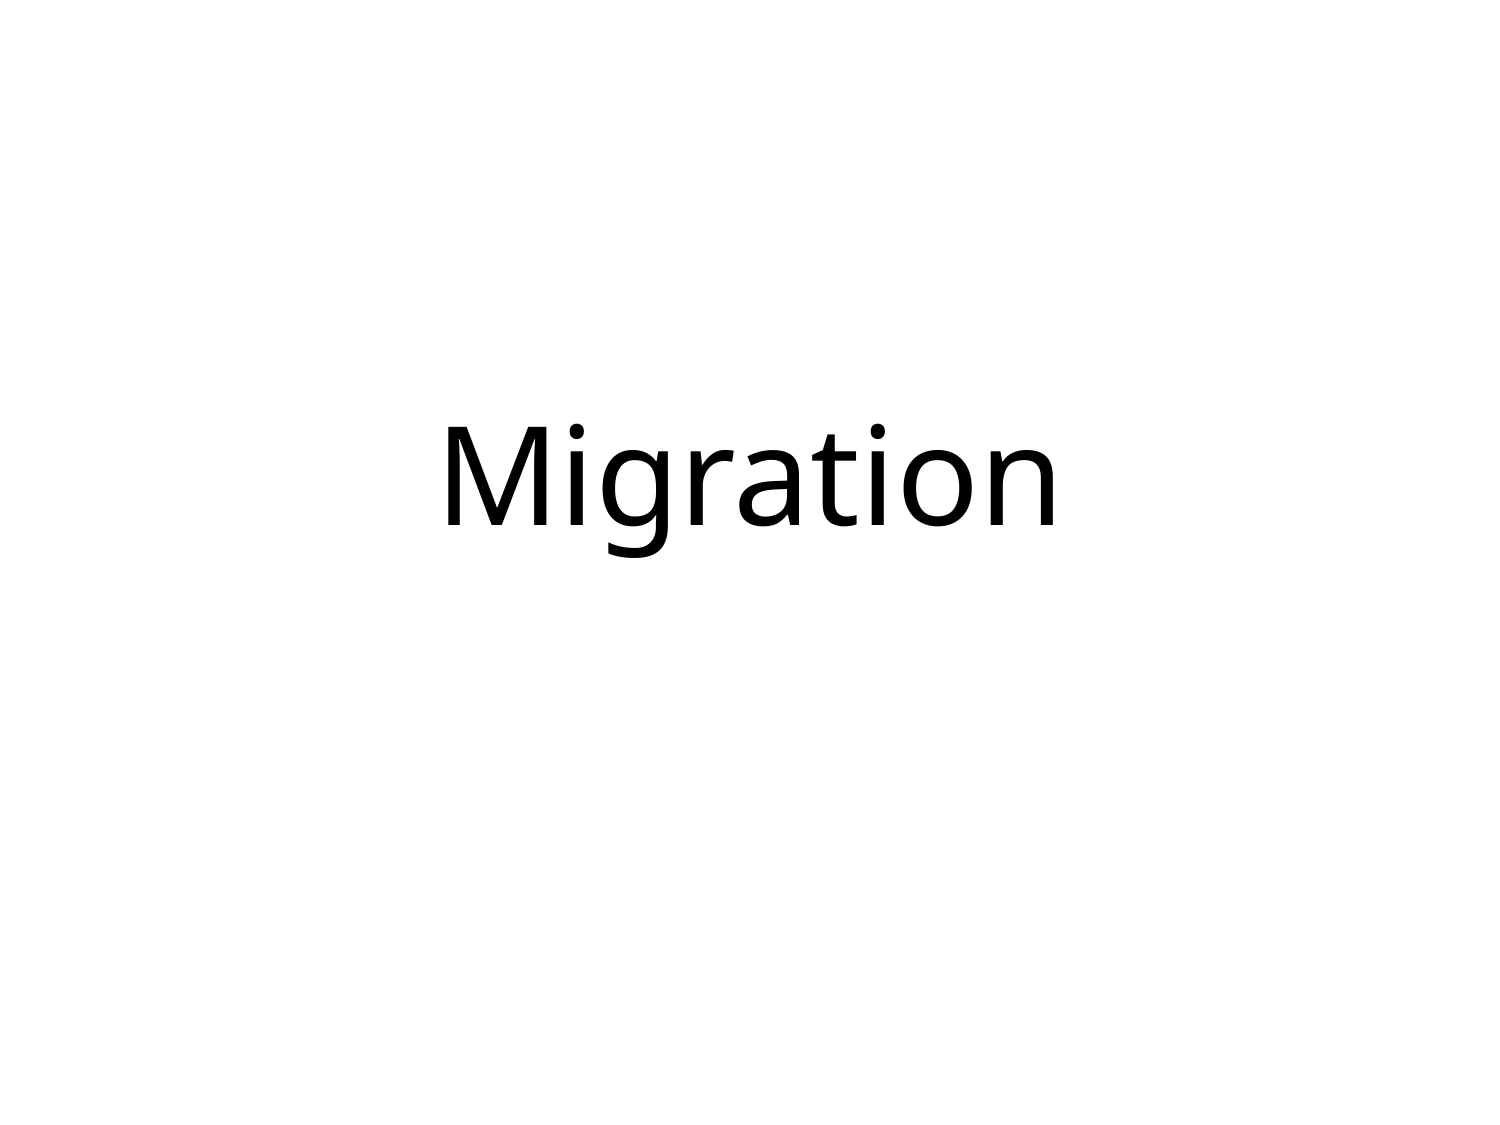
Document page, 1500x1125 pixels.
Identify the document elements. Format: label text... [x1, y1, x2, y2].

title Migration [112, 349, 1388, 591]
